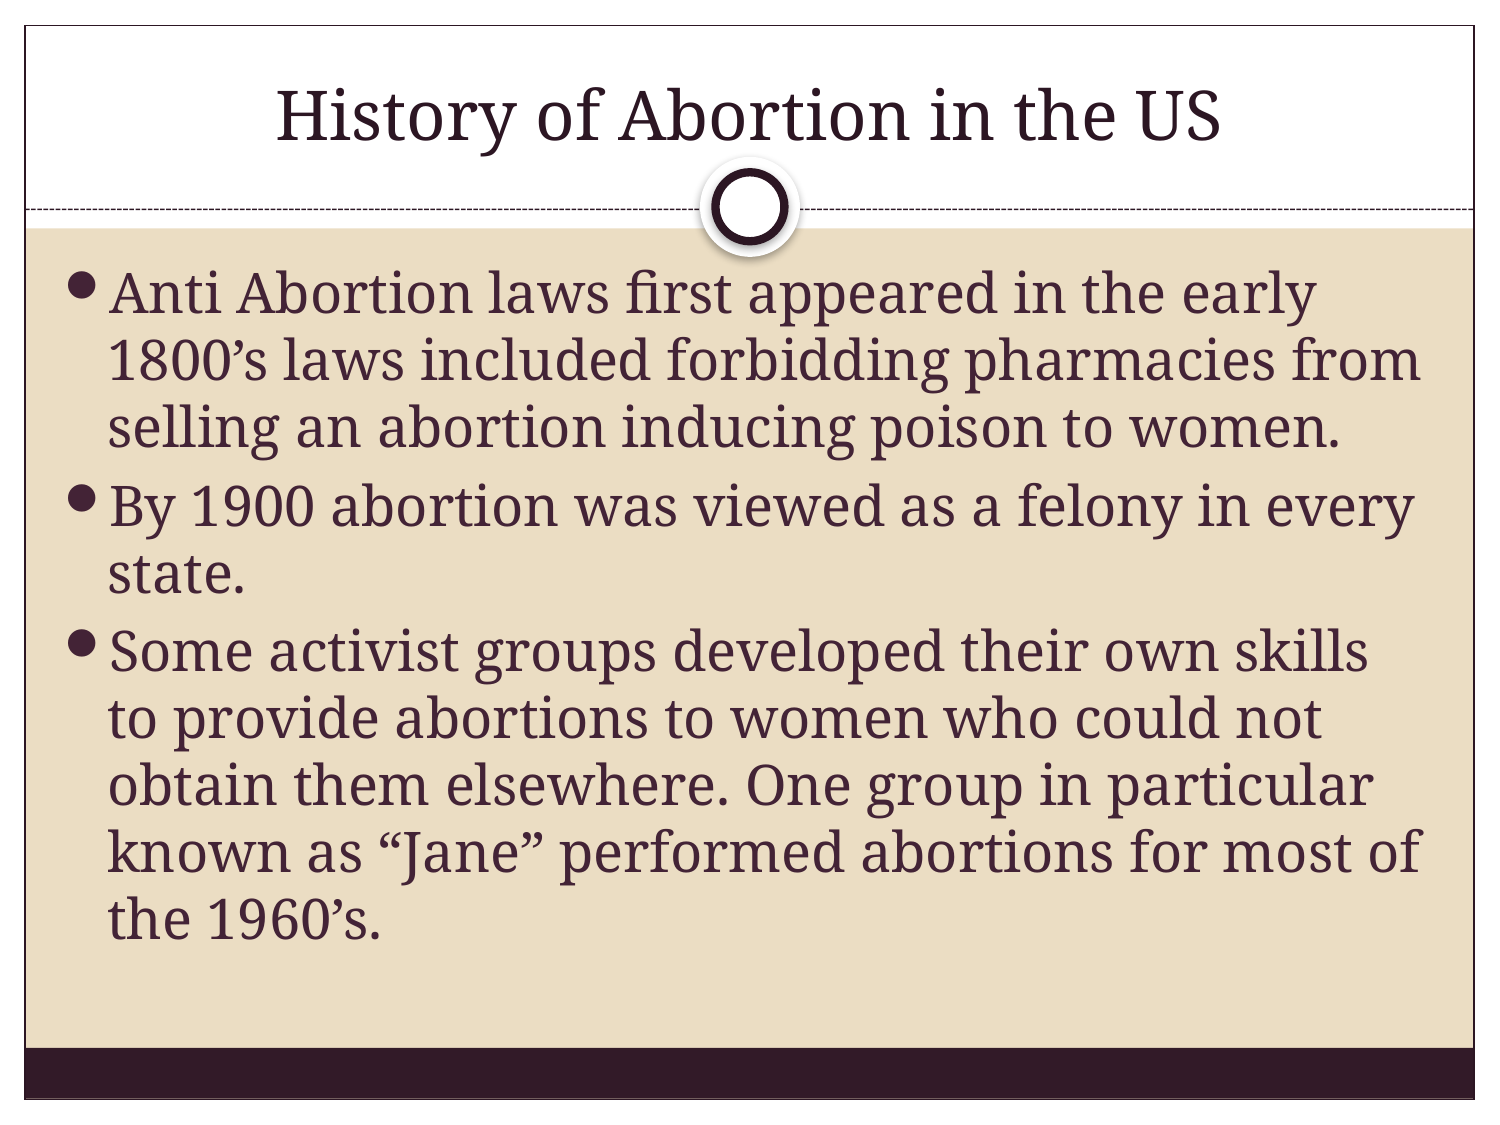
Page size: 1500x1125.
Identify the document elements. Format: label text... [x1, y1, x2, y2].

list Anti Abortion laws first appeared in the early 1800’s laws included forbidding pharmacies from selling an abortion inducing poison to women. By 1900 abortion was viewed as a felony in every state. Some activist groups developed their own skills to provide abortions to women who could not obtain them elsewhere. One group in particular known as “Jane” performed abortions for most of the 1960’s. [49, 250, 1445, 1001]
title History of Abortion in the US [49, 37, 1450, 162]
